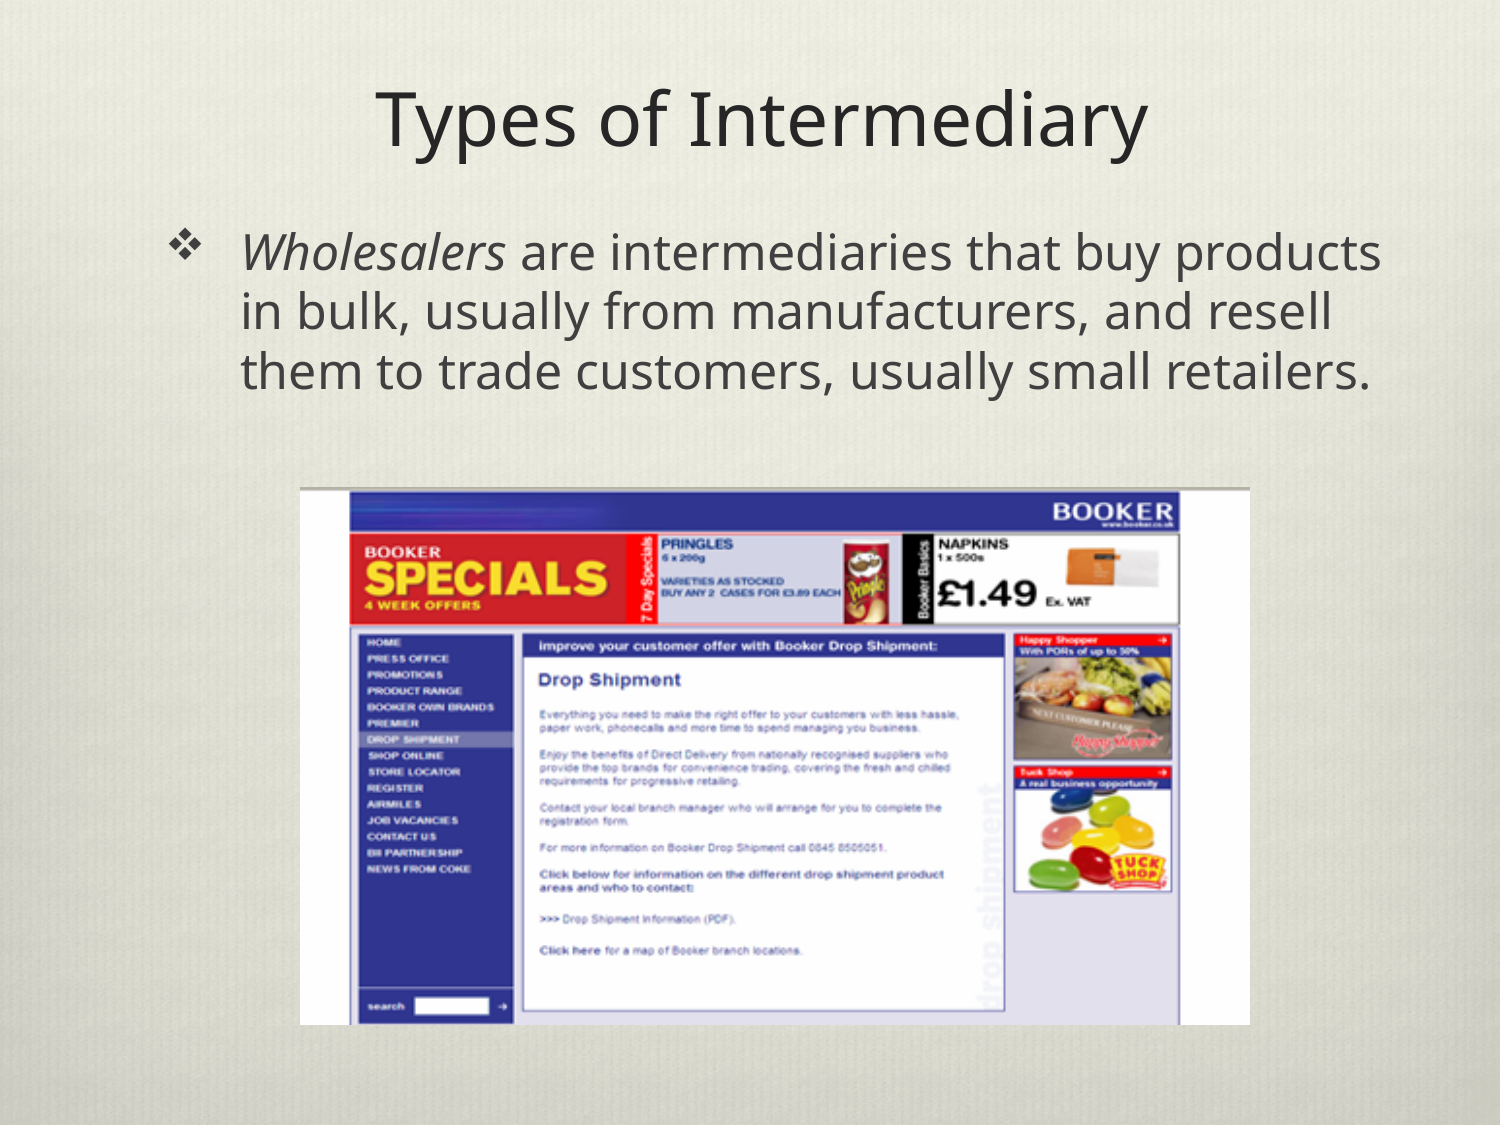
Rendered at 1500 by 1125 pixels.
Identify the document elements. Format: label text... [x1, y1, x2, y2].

list Wholesalers are intermediaries that buy products in bulk, usually from manufacturers, and resell them to trade customers, usually small retailers. [150, 212, 1425, 988]
title Types of Intermediary [99, 45, 1425, 188]
picture [298, 486, 1252, 1026]
